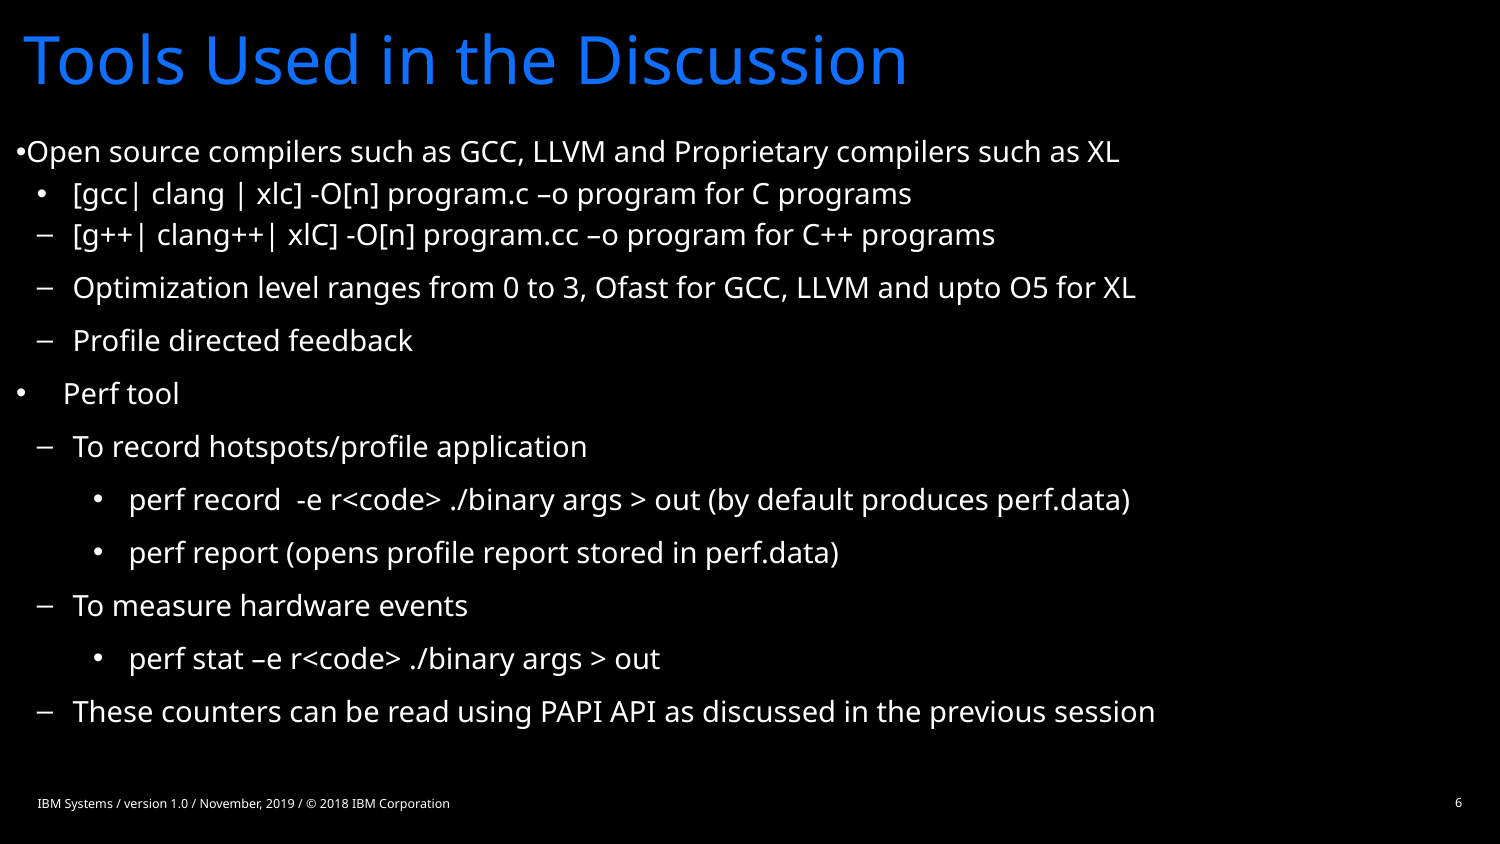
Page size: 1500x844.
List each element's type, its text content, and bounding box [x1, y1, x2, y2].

slide_number 6 [1417, 791, 1463, 815]
title Tools Used in the Discussion [23, 33, 1200, 86]
text_box IBM Systems / version 1.0 / November, 2019 / © 2018 IBM Corporation [37, 791, 1417, 815]
text_box Open source compilers such as GCC, LLVM and Proprietary compilers such as XL [gcc| clang | xlc] -O[n] program.c –o program for C programs [g++| clang++| xlC] -O[n] program.cc –o program for C++ programs Optimization level ranges from 0 to 3, Ofast for GCC, LLVM and upto O5 for XL Profile directed feedback Perf tool To record hotspots/profile application perf record -e r<code> ./binary args > out (by default produces perf.data) perf report (opens profile report stored in perf.data) To measure hardware events perf stat –e r<code> ./binary args > out These counters can be read using PAPI API as discussed in the previous session [1, 133, 1500, 783]
